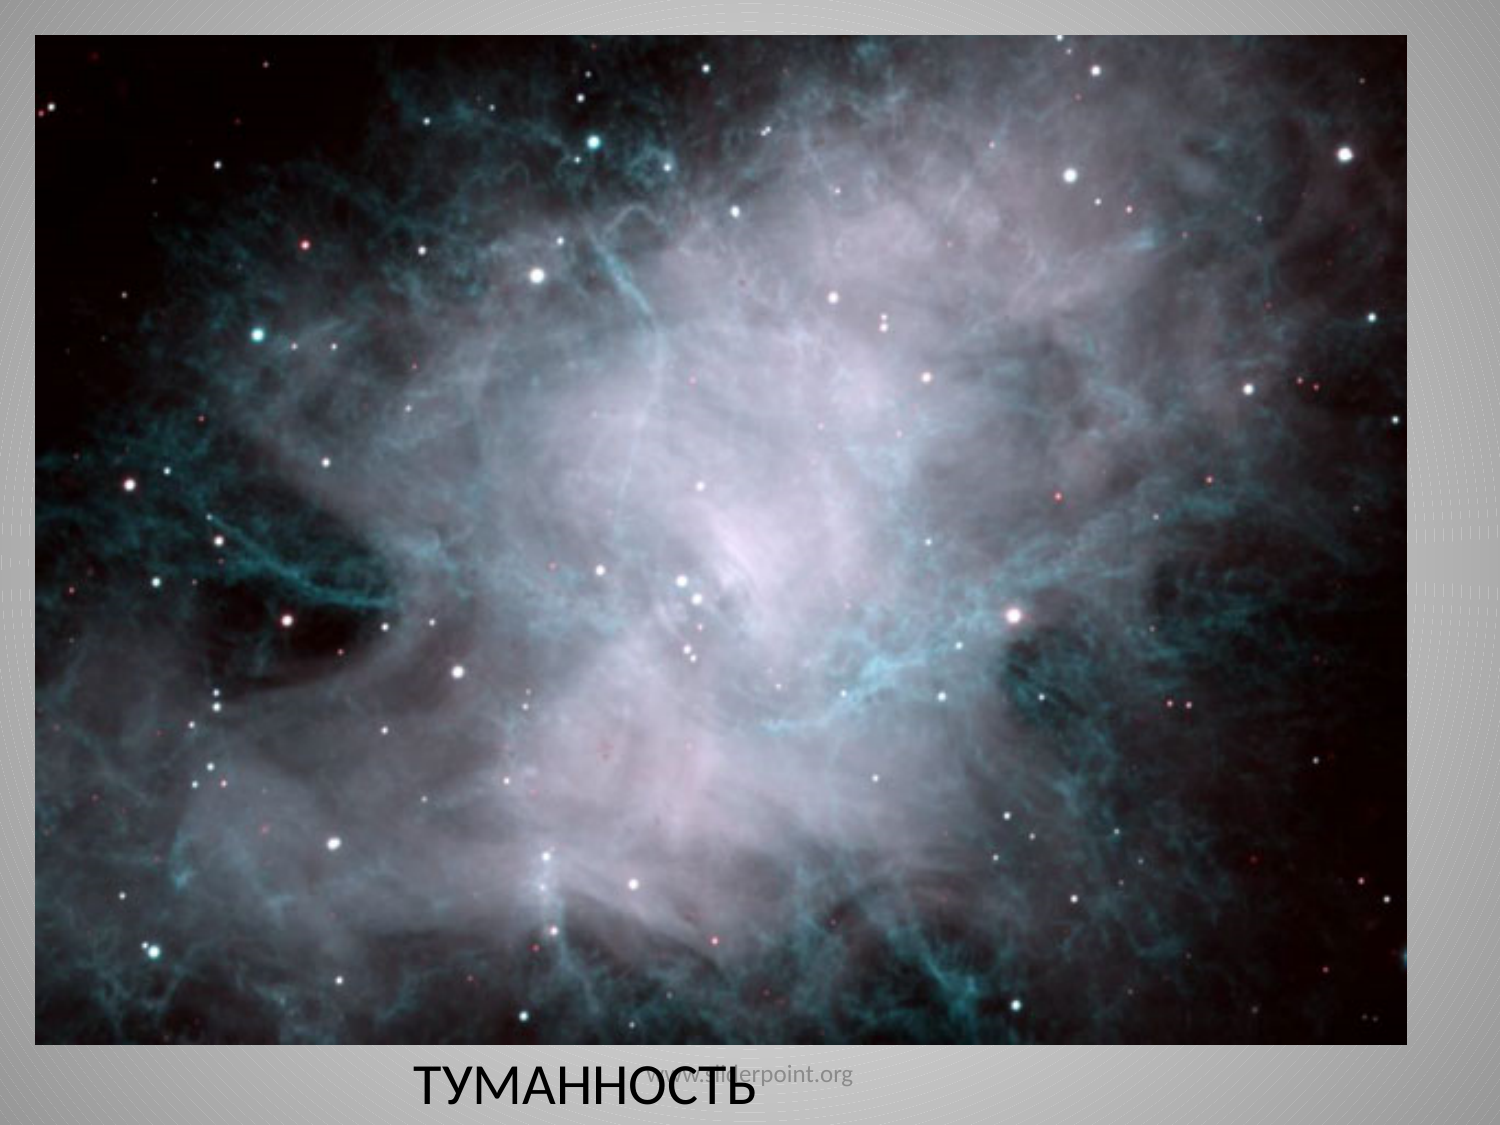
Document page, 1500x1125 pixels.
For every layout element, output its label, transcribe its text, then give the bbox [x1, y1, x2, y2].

picture [34, 34, 1407, 1045]
text_box ТУМАННОСТЬ [398, 1052, 1207, 1124]
footer www.sliderpoint.org [512, 1052, 988, 1103]
